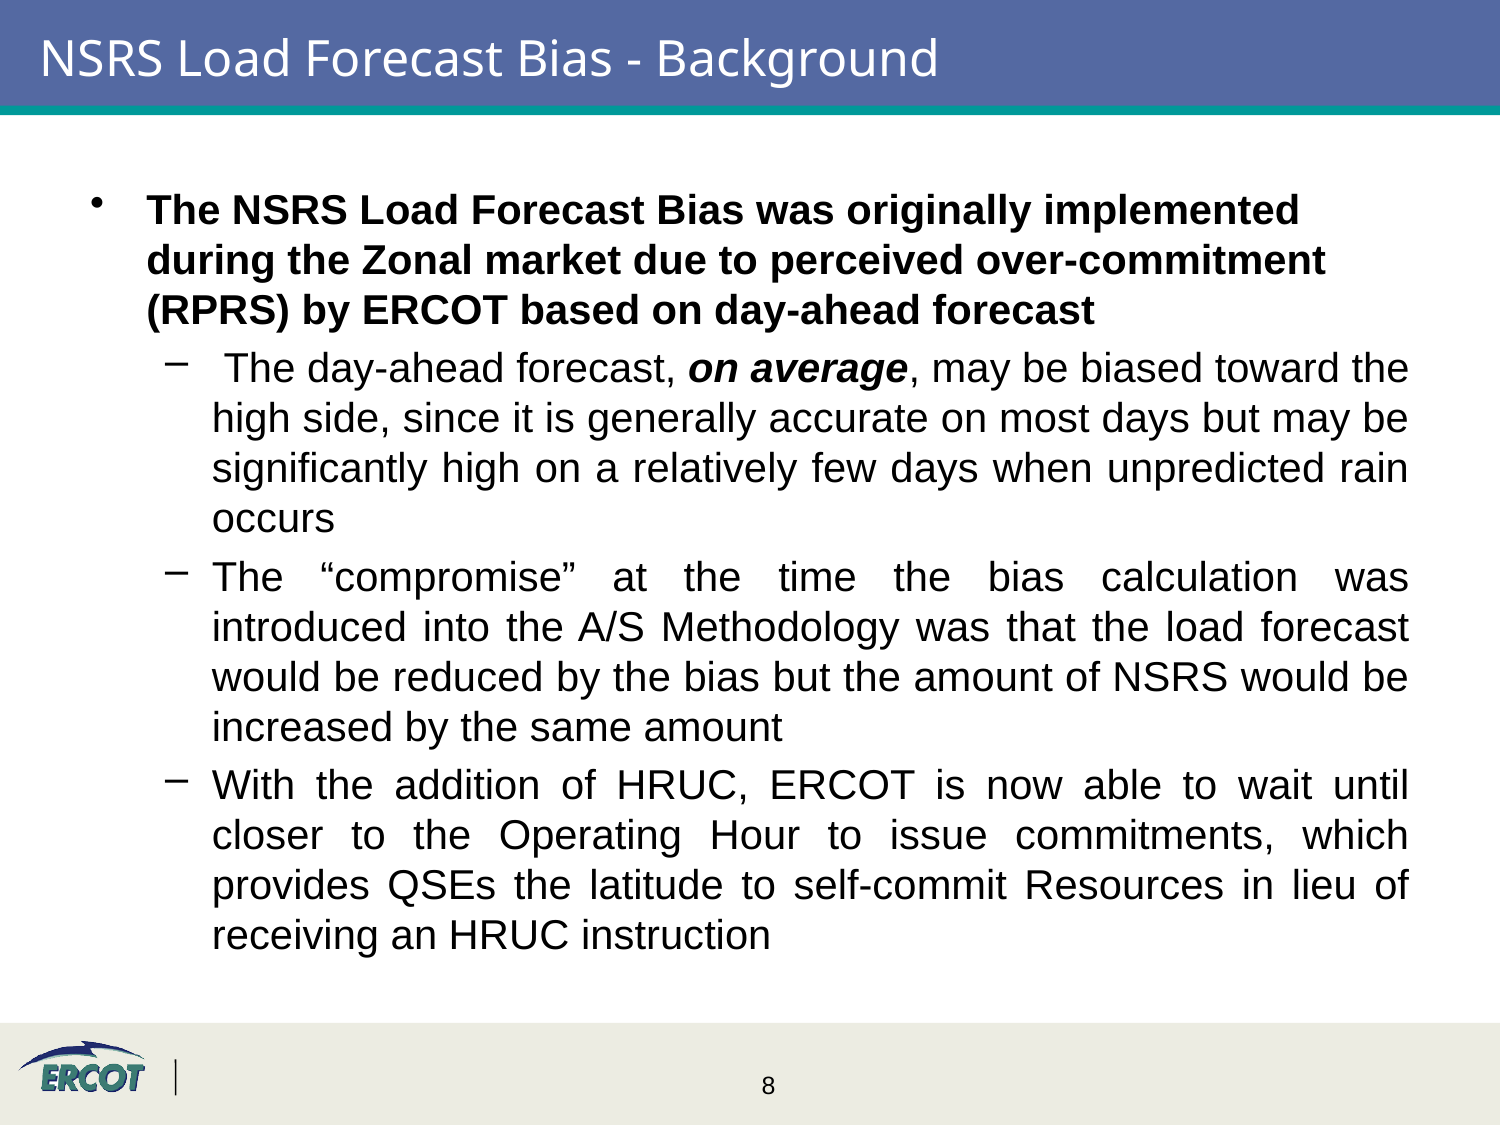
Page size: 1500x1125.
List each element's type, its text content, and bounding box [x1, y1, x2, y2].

picture [10, 1031, 151, 1111]
title NSRS Load Forecast Bias - Background [24, 0, 1450, 113]
list The NSRS Load Forecast Bias was originally implemented during the Zonal market due to perceived over-commitment (RPRS) by ERCOT based on day-ahead forecast The day-ahead forecast, on average, may be biased toward the high side, since it is generally accurate on most days but may be significantly high on a relatively few days when unpredicted rain occurs The “compromise” at the time the bias calculation was introduced into the A/S Methodology was that the load forecast would be reduced by the bias but the amount of NSRS would be increased by the same amount With the addition of HRUC, ERCOT is now able to wait until closer to the Operating Hour to issue commitments, which provides QSEs the latitude to self-commit Resources in lieu of receiving an HRUC instruction [75, 174, 1425, 950]
